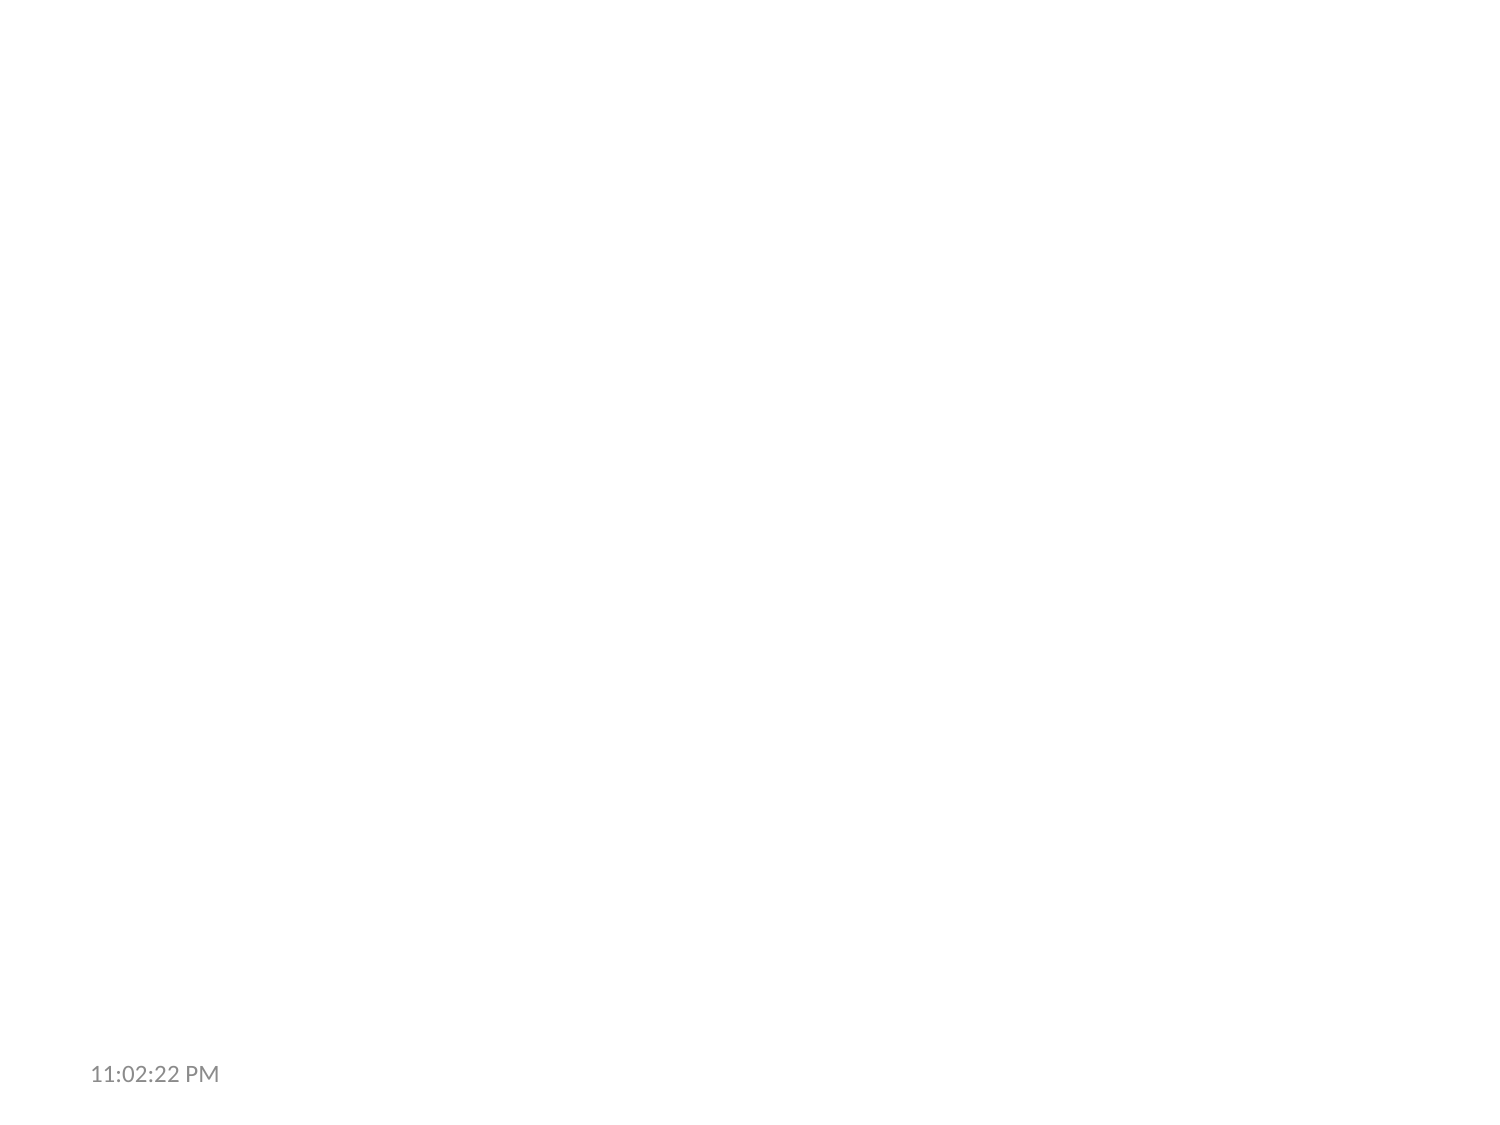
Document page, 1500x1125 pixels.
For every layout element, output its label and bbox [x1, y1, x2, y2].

slide_number [75, 1042, 425, 1103]
